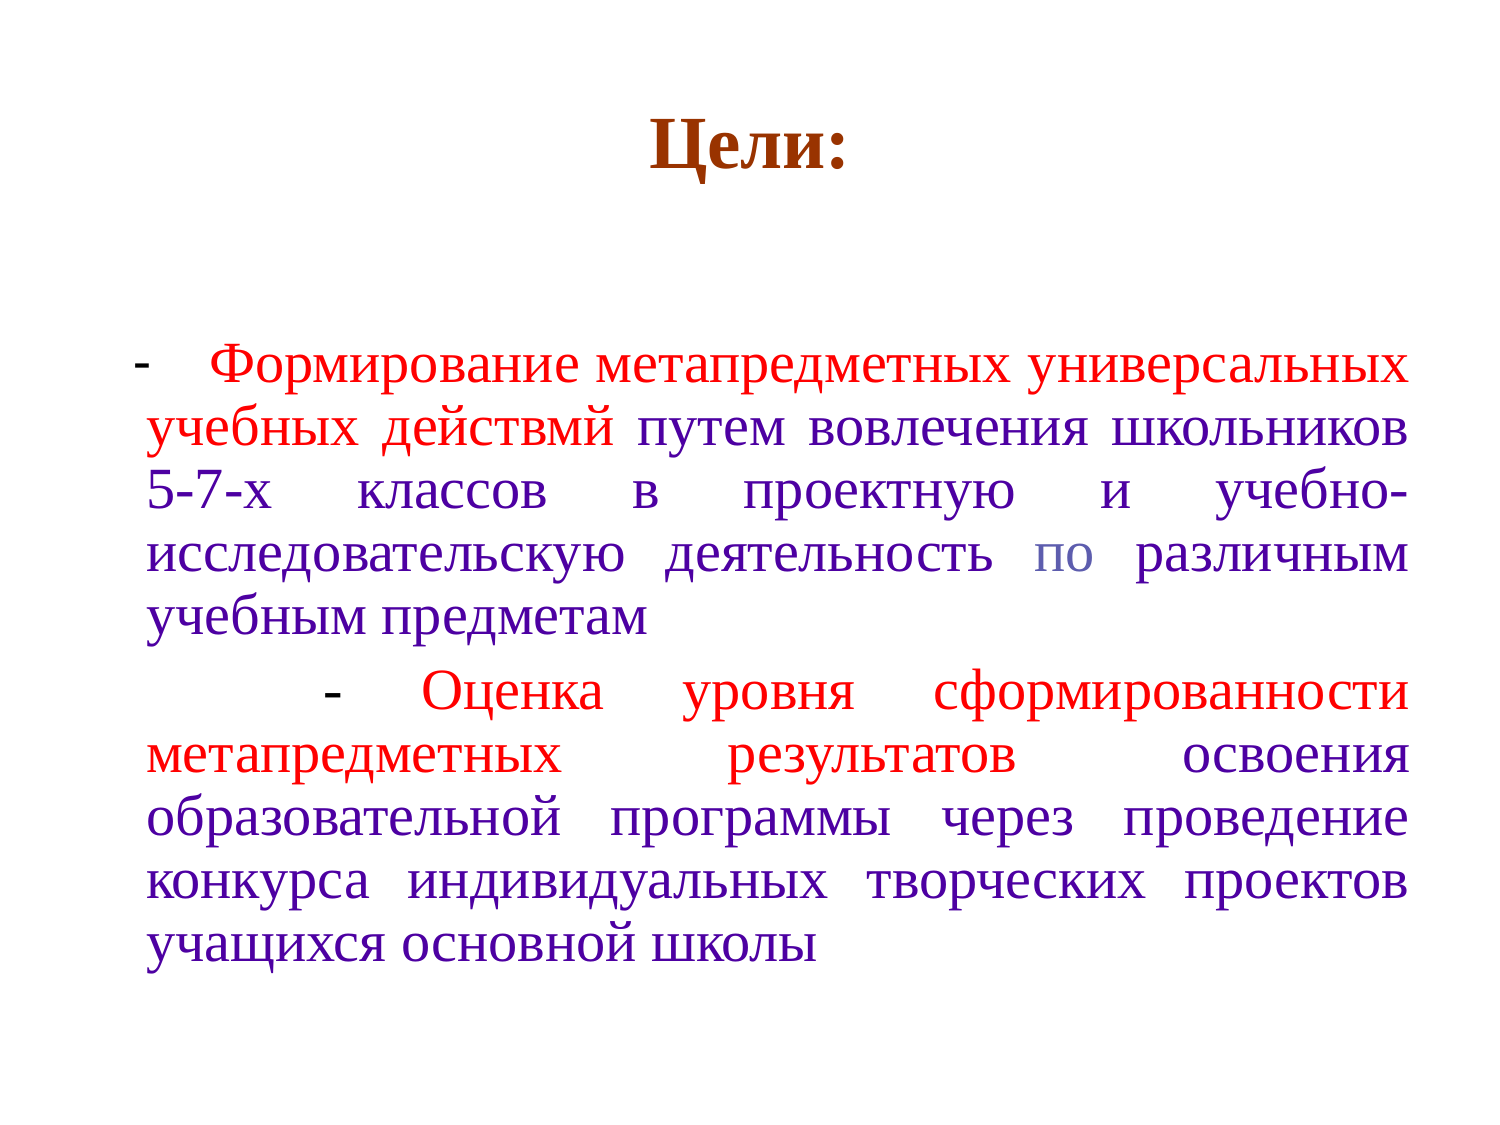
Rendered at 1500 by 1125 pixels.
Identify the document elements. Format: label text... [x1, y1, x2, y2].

list - Формирование метапредметных универсальных учебных действмй путем вовлечения школьников 5-7-х классов в проектную и учебно-исследовательскую деятельность по различным учебным предметам - Оценка уровня сформированности метапредметных результатов освоения образовательной программы через проведение конкурса индивидуальных творческих проектов учащихся основной школы [75, 324, 1425, 1013]
title Цели: [75, 45, 1425, 233]
